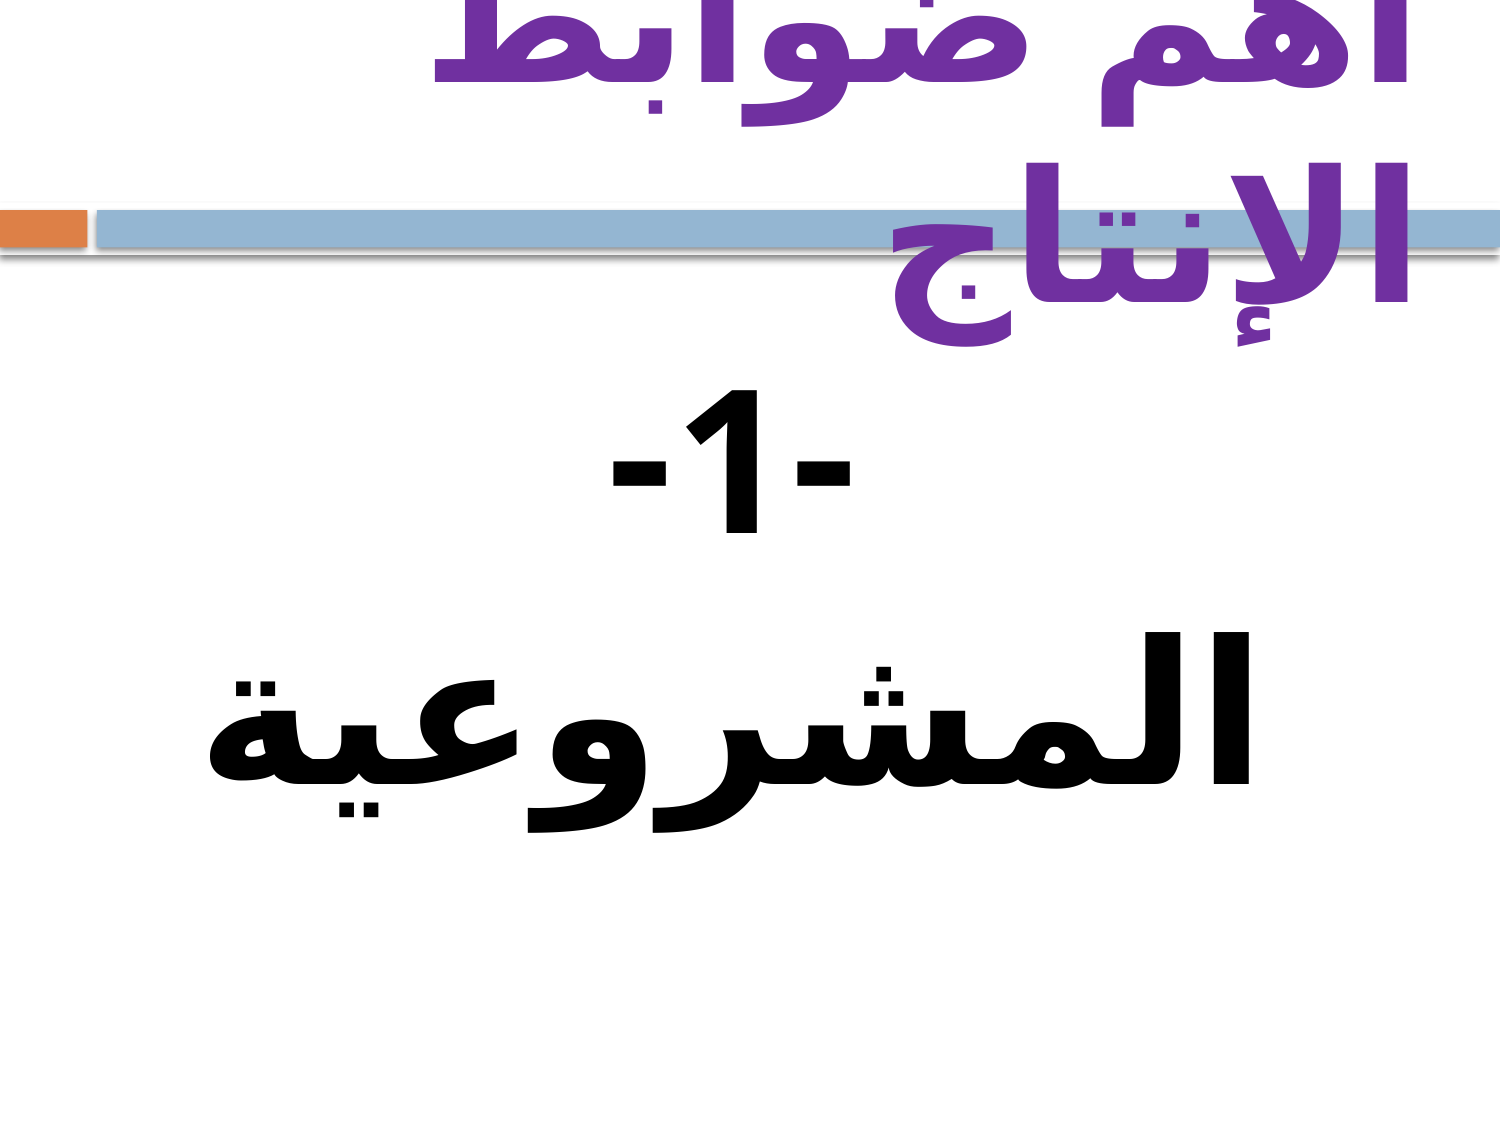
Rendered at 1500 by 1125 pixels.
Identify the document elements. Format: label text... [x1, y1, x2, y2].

title أهم ضوابط الإنتاج [100, 37, 1438, 200]
list -1- المشروعية [76, 326, 1500, 965]
